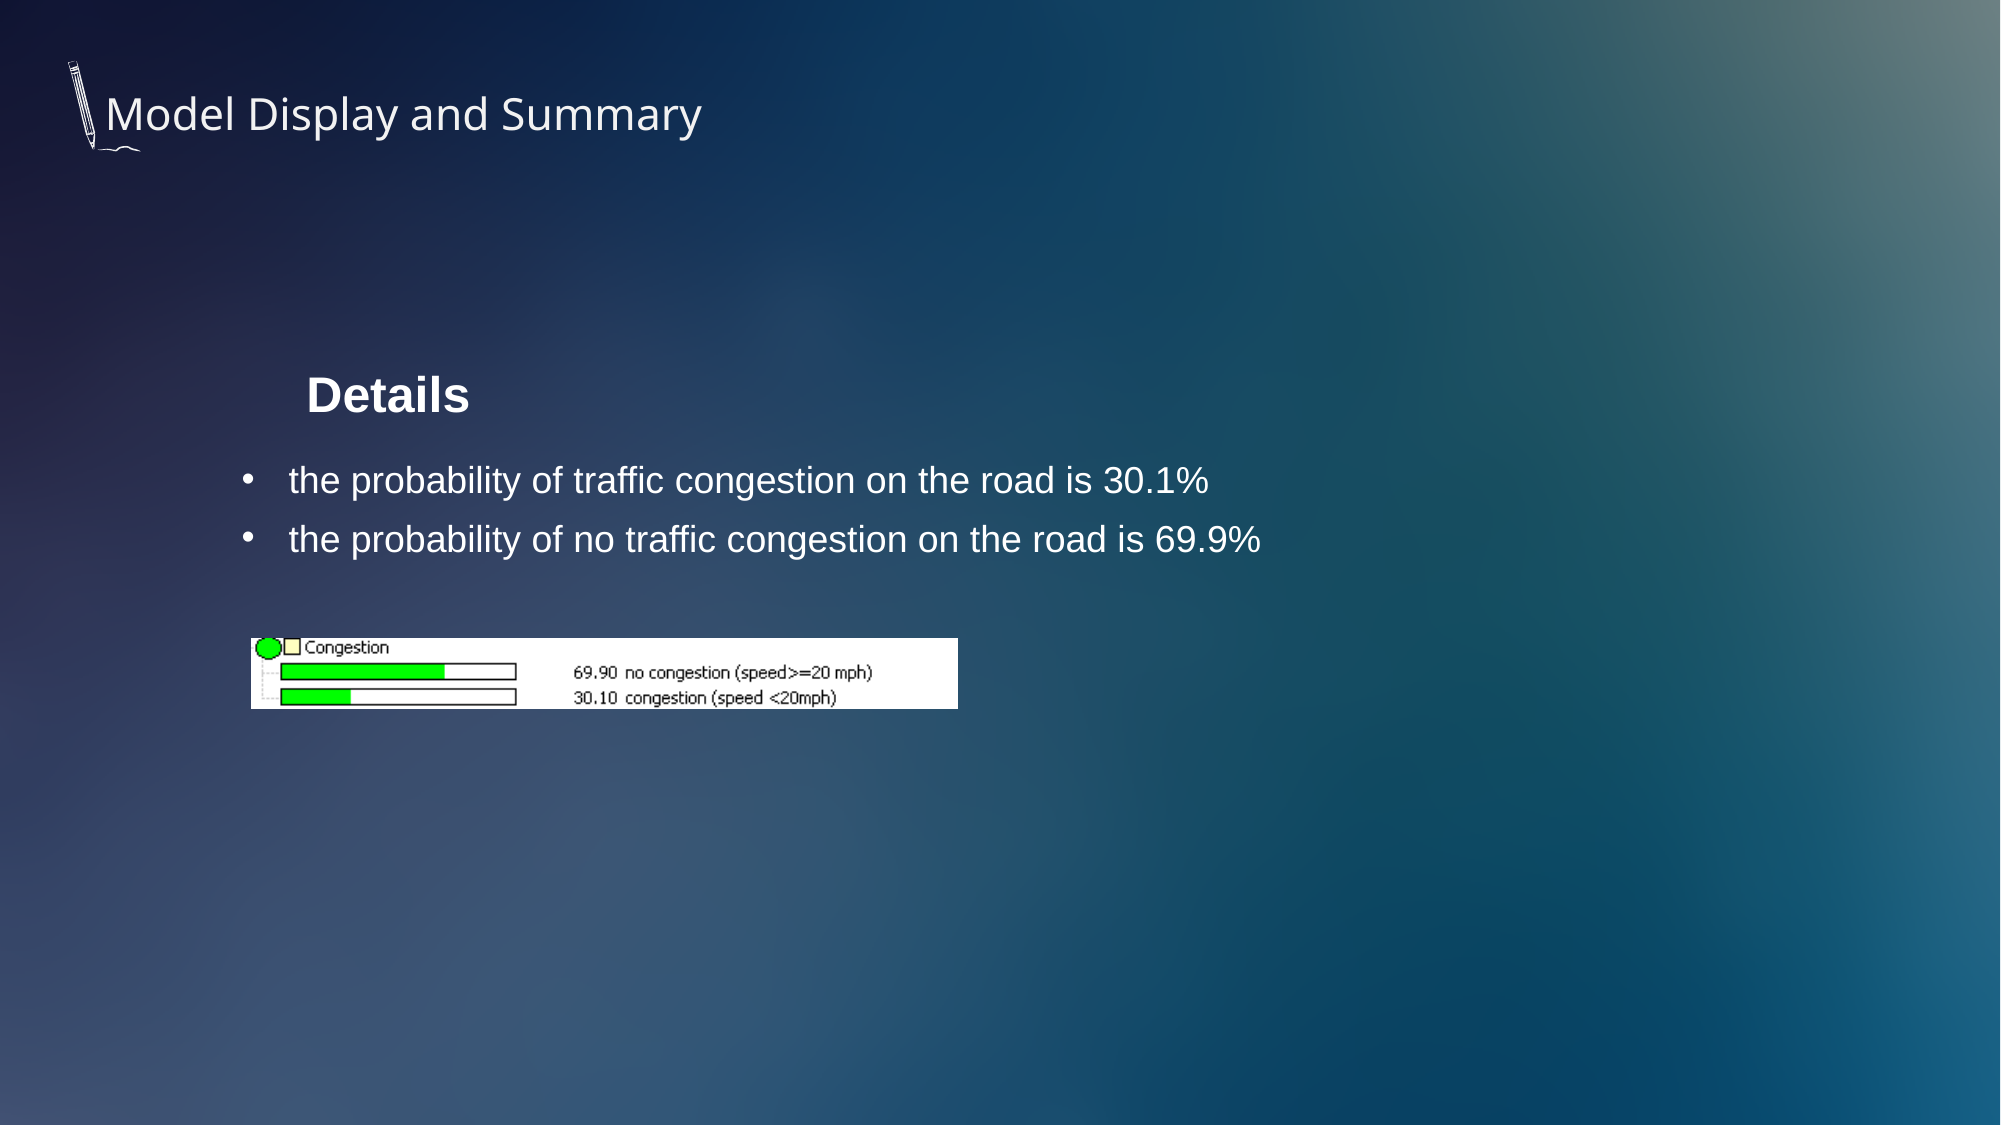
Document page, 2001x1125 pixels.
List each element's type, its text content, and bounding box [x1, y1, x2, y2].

picture [0, 0, 2001, 1125]
text_box Model Display and Summary [141, 78, 1000, 147]
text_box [226, 354, 1478, 563]
